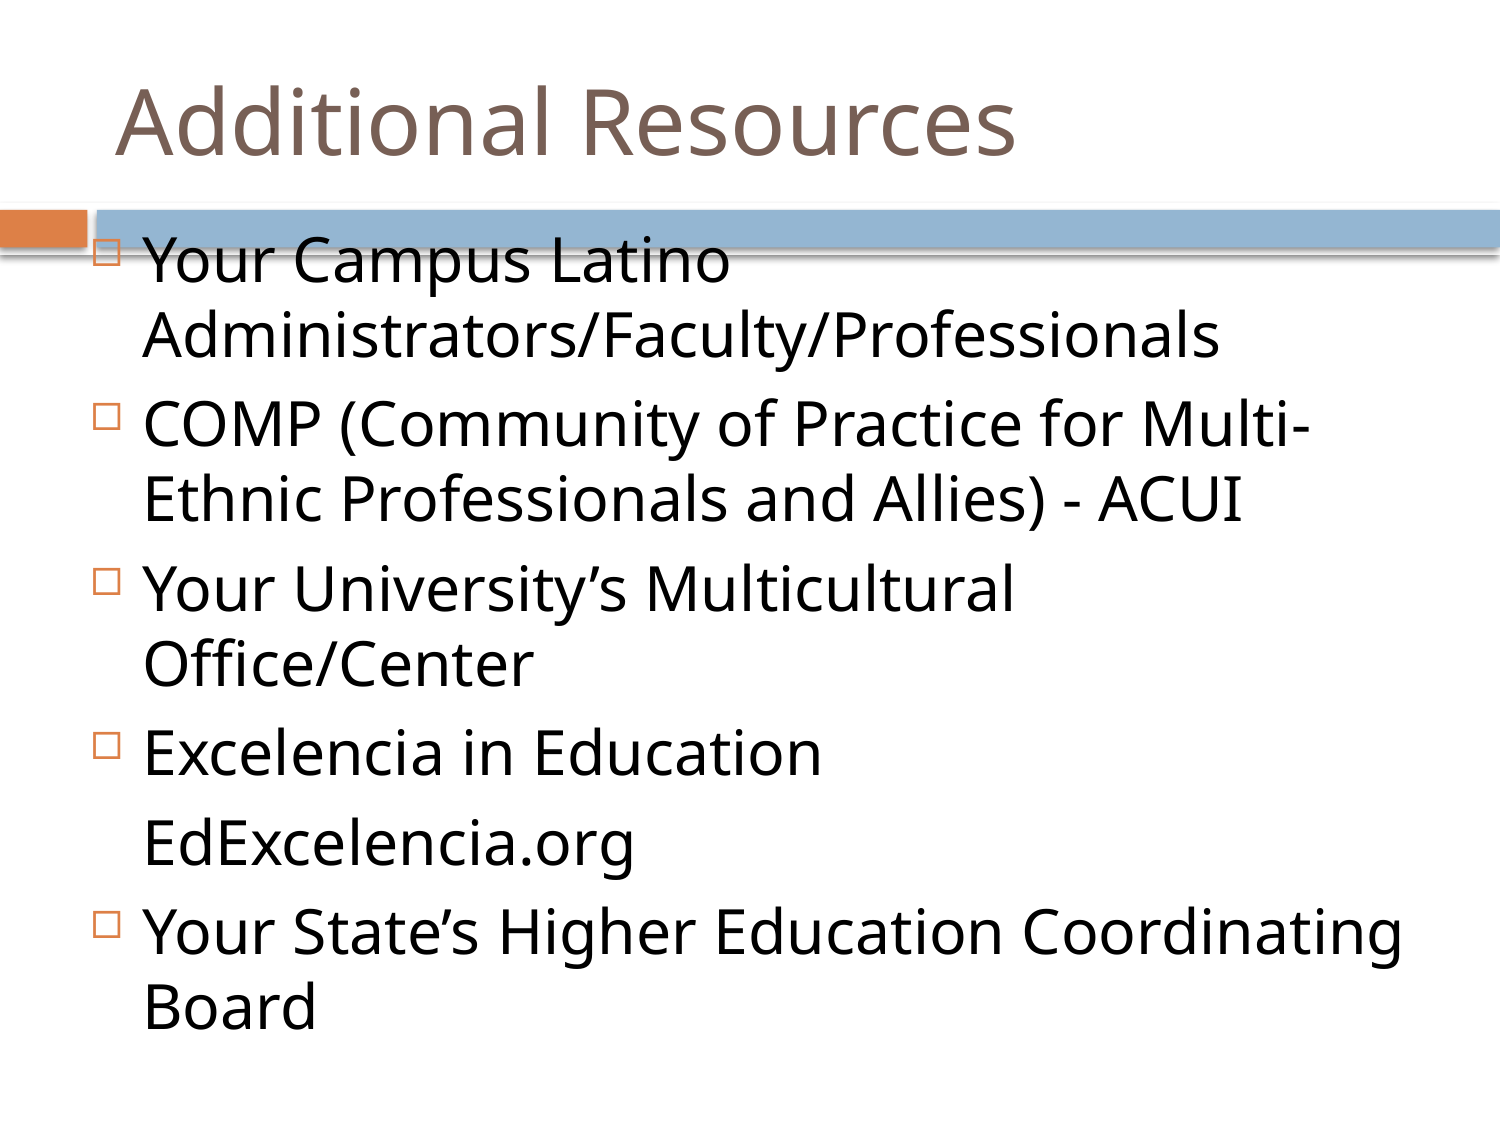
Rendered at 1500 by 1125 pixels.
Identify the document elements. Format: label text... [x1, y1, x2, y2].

title Additional Resources [100, 37, 1439, 201]
list Your Campus Latino Administrators/Faculty/Professionals COMP (Community of Practice for Multi-Ethnic Professionals and Allies) - ACUI Your University’s Multicultural Office/Center Excelencia in Education EdExcelencia.org Your State’s Higher Education Coordinating Board [74, 212, 1426, 956]
